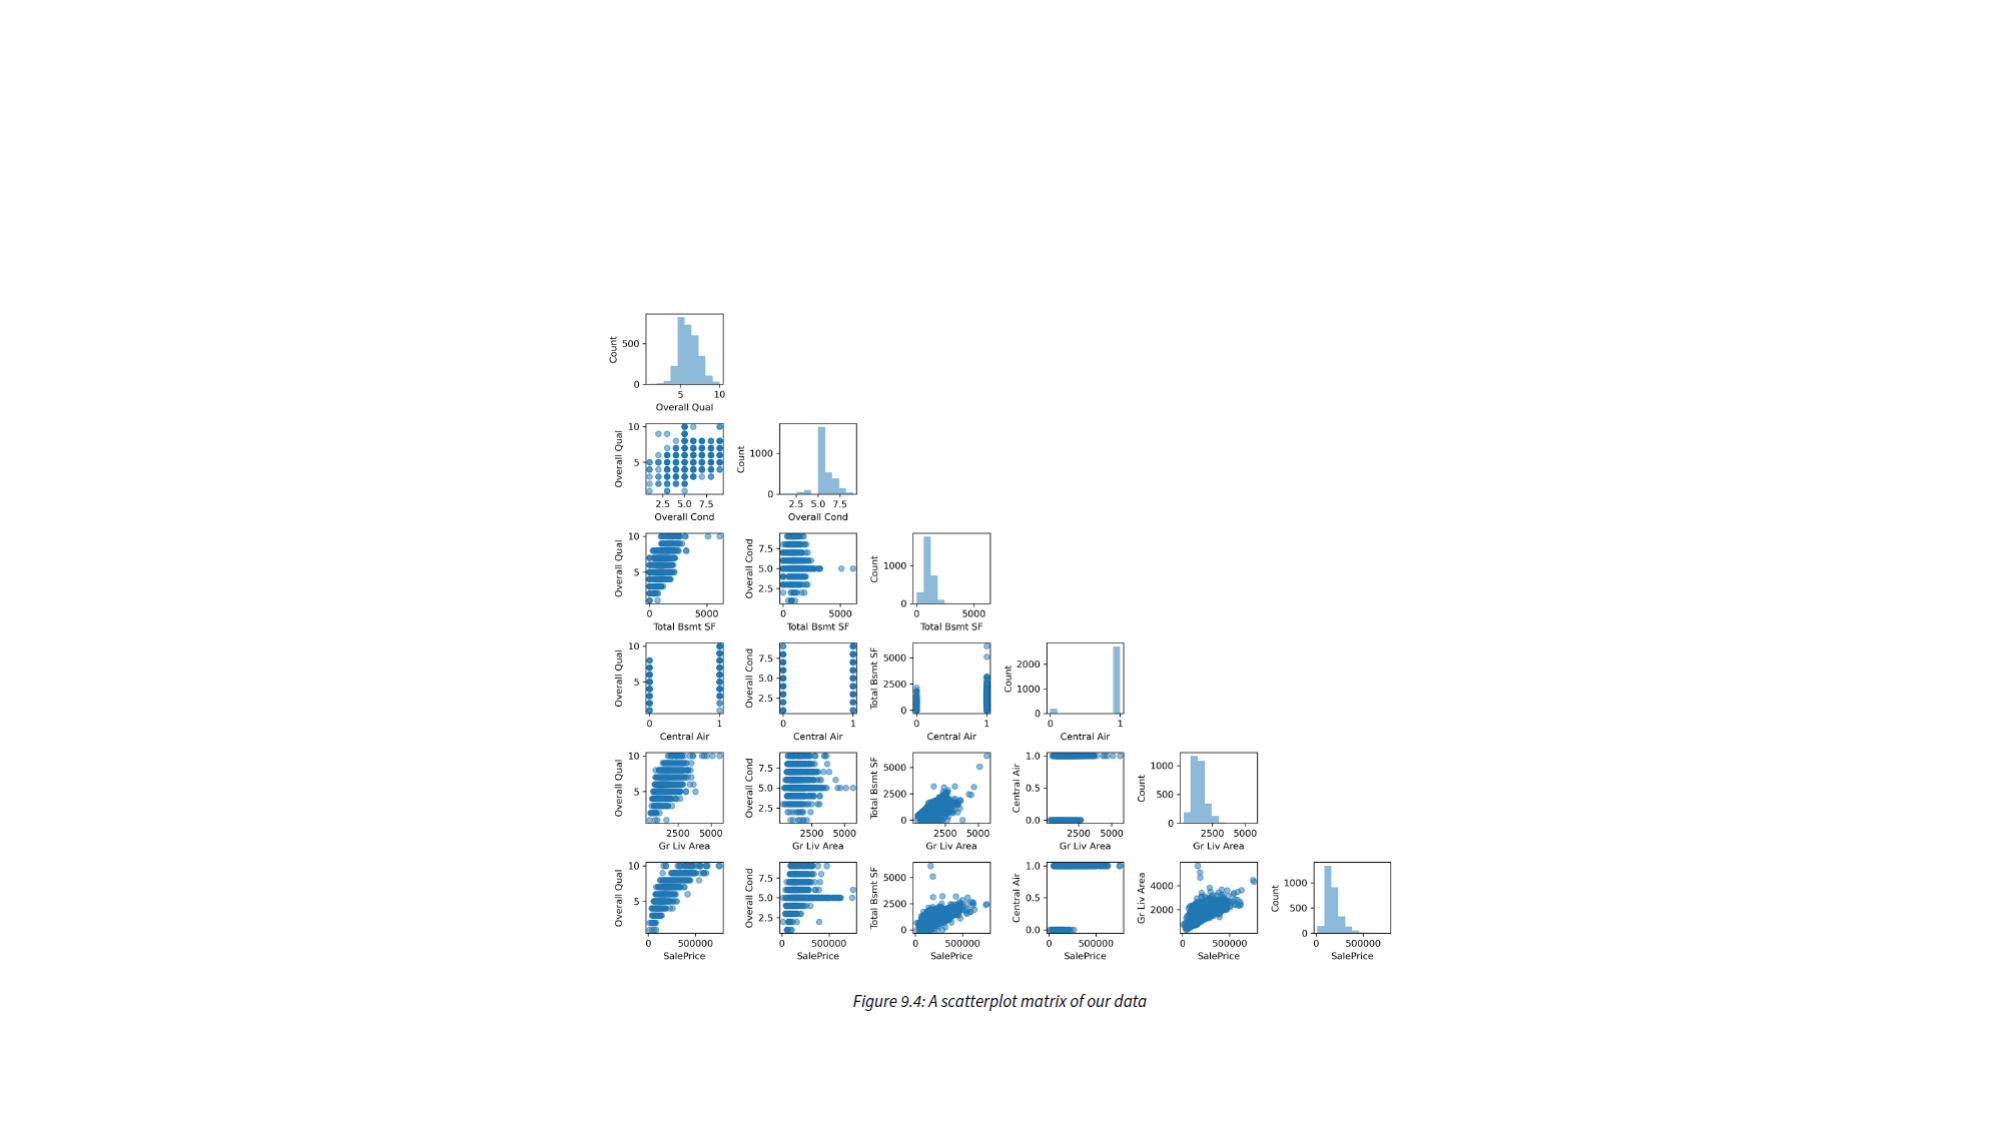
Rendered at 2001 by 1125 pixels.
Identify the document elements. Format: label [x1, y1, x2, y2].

list [596, 299, 1404, 1014]
